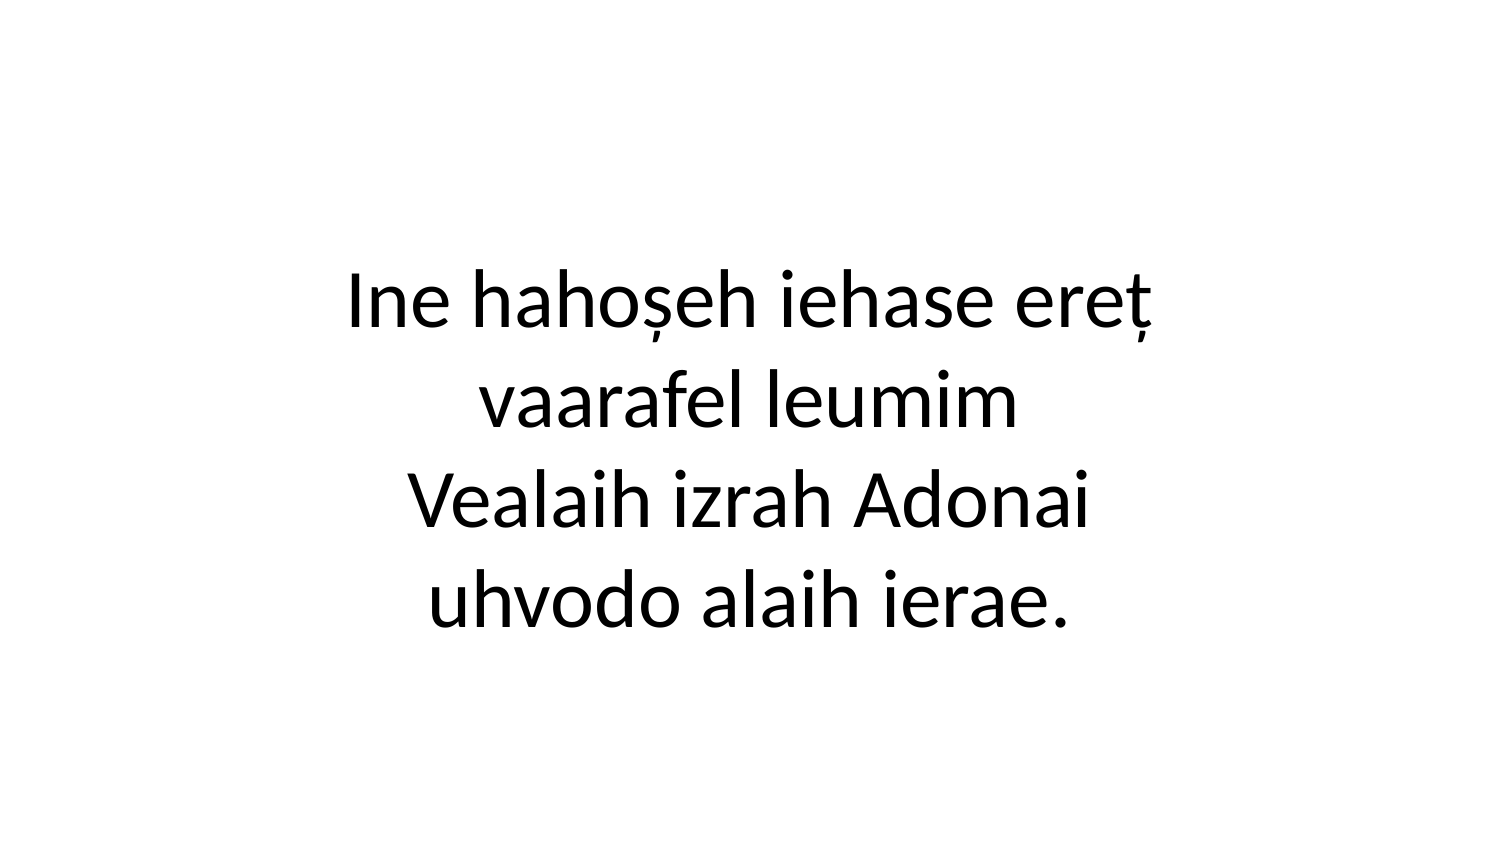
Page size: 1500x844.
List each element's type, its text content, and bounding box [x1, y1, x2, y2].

text_box Ine hahoșeh iehase ereț vaarafel leumim Vealaih izrah Adonai uhvodo alaih ierae. [330, 192, 1170, 652]
